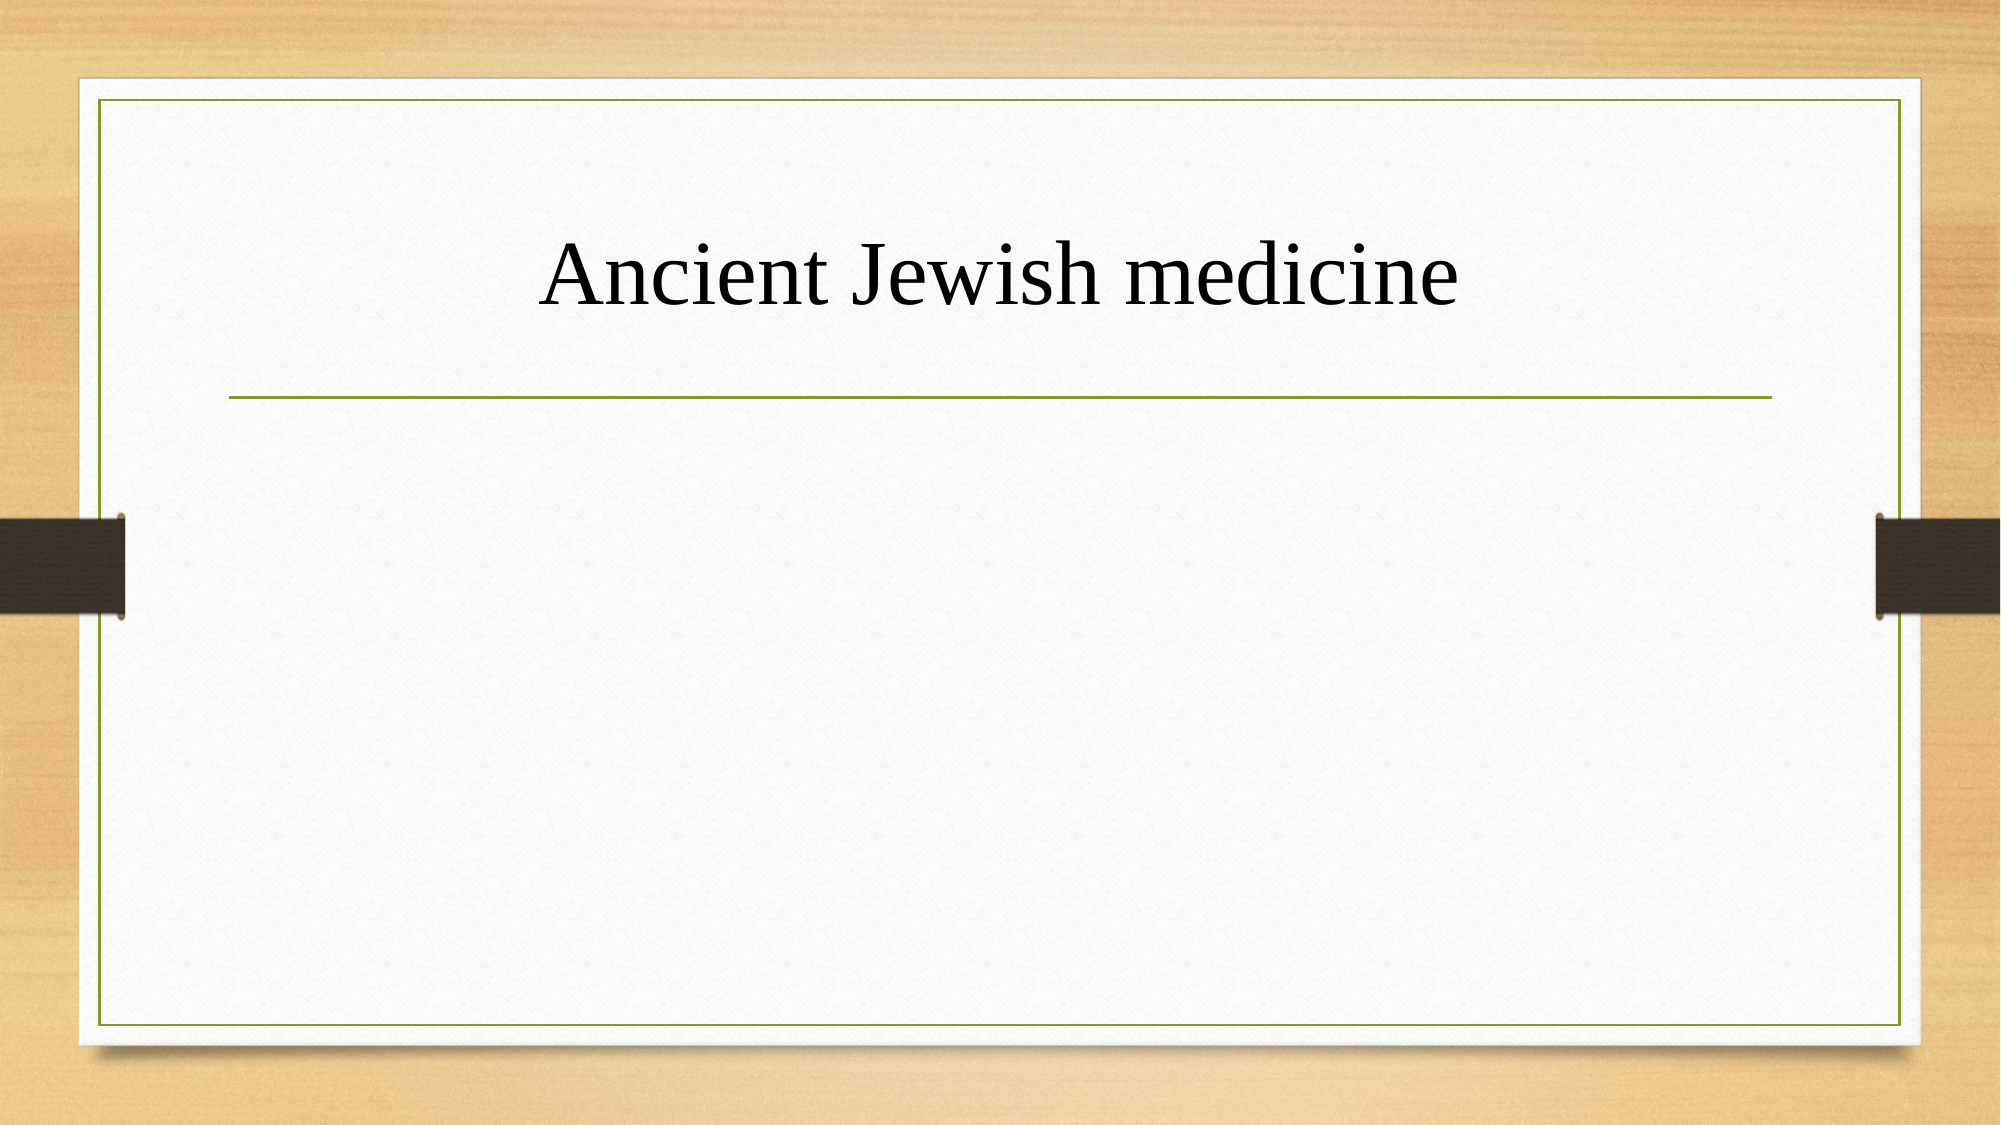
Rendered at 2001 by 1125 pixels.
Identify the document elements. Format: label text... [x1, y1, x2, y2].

title Ancient Jewish medicine [212, 161, 1788, 375]
picture [0, 0, 2001, 1125]
